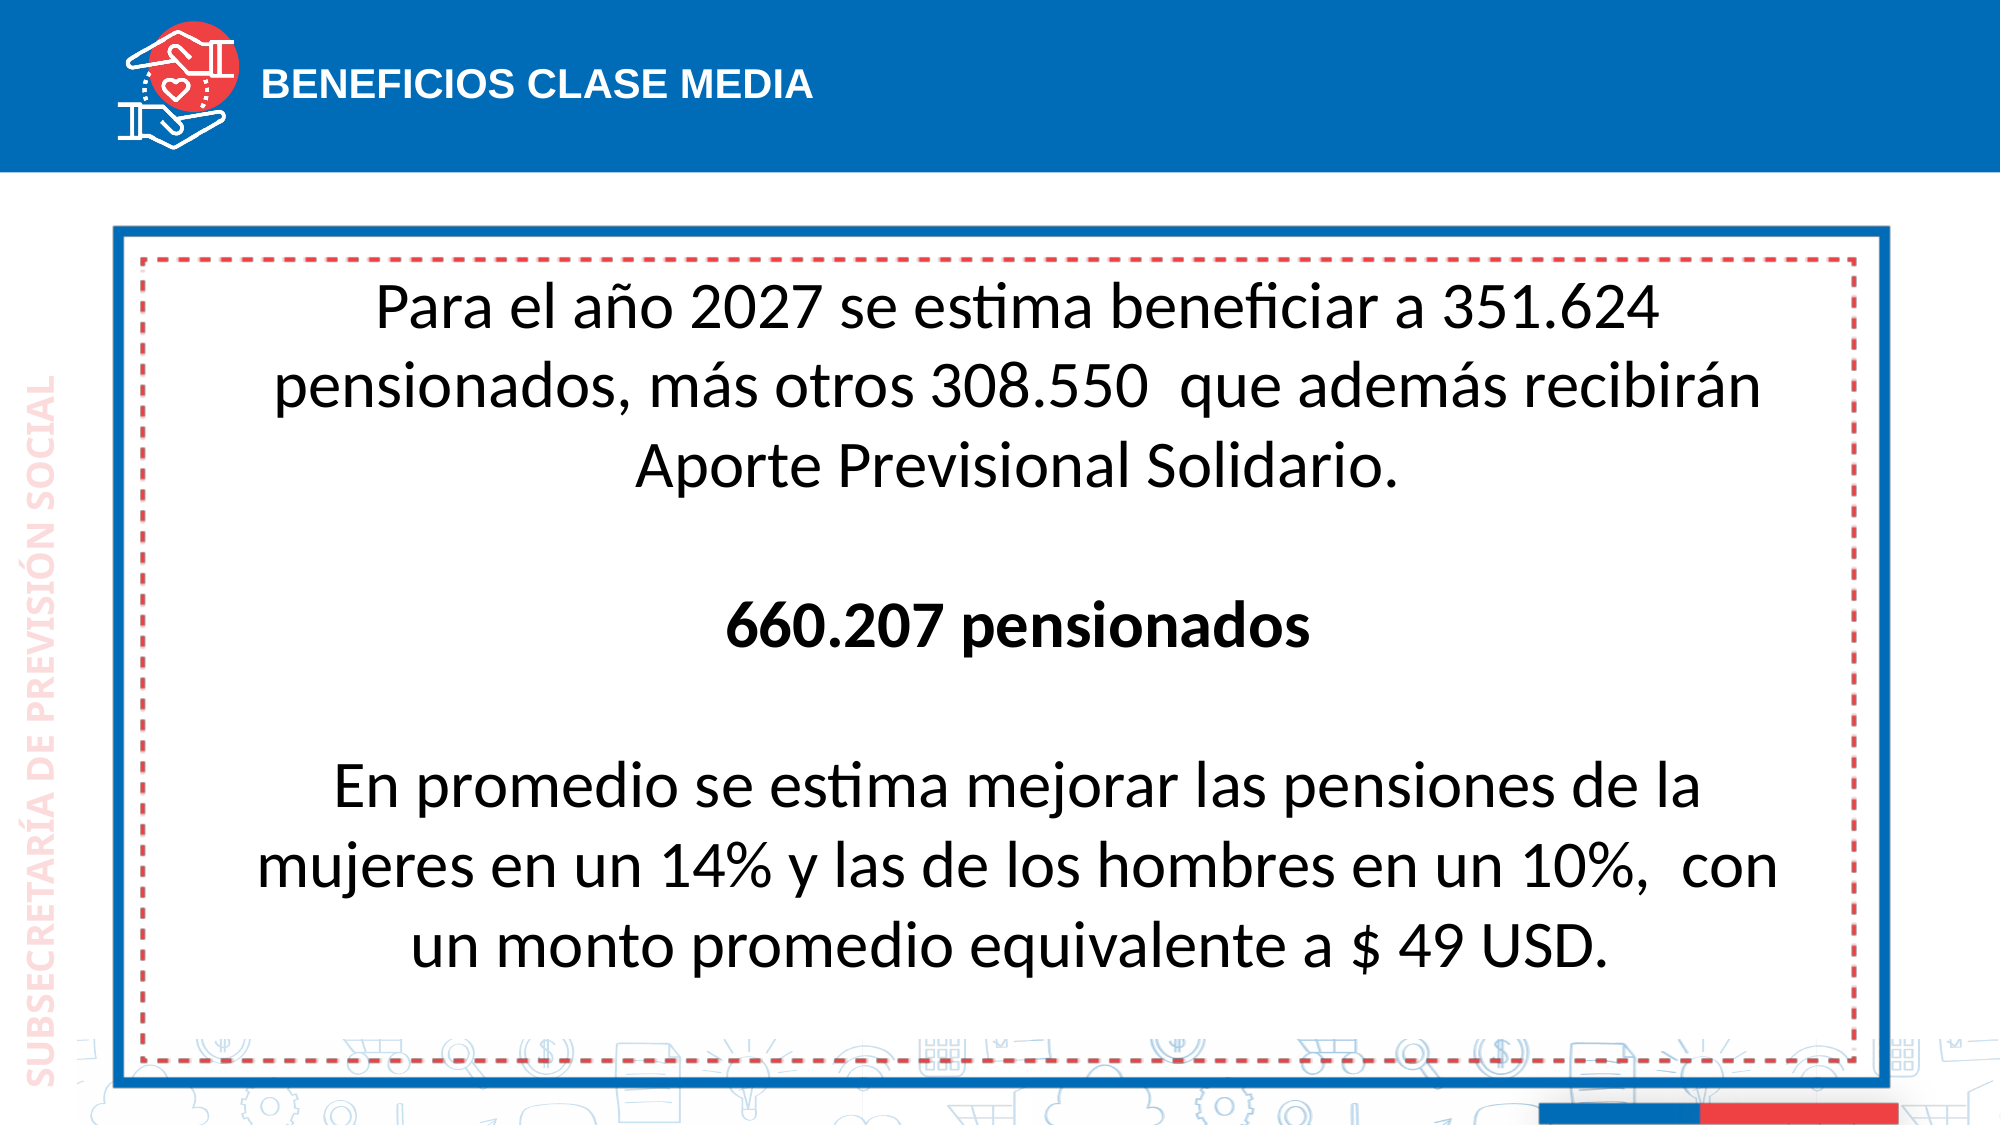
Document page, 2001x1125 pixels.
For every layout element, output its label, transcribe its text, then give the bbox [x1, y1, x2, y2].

picture [77, 212, 2001, 1125]
text_box [175, 20, 213, 24]
text_box [234, 43, 241, 90]
text_box [0, 0, 2000, 173]
text_box BENEFICIOS CLASE MEDIA [260, 56, 1746, 107]
picture [114, 24, 234, 153]
